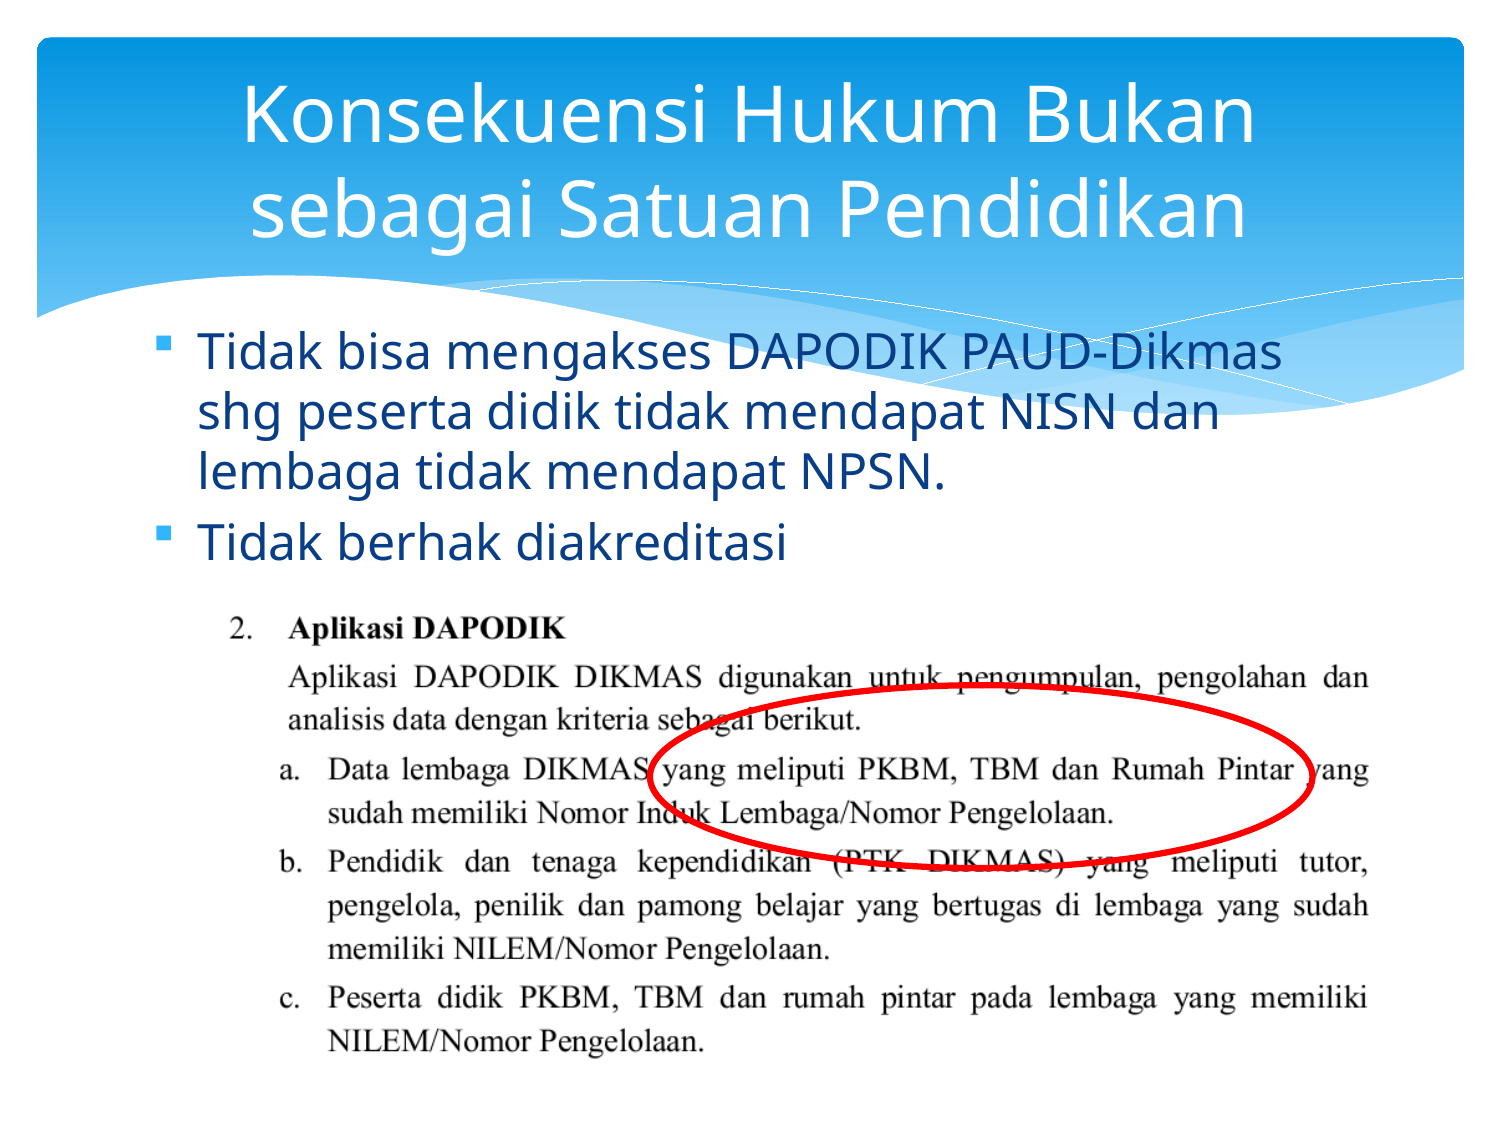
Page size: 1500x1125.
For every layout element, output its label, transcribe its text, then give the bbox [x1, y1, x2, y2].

list Tidak bisa mengakses DAPODIK PAUD-Dikmas shg peserta didik tidak mendapat NISN dan lembaga tidak mendapat NPSN. Tidak berhak diakreditasi [137, 312, 1353, 612]
title Konsekuensi Hukum Bukan sebagai Satuan Pendidikan [75, 55, 1425, 261]
picture [212, 590, 1401, 1085]
